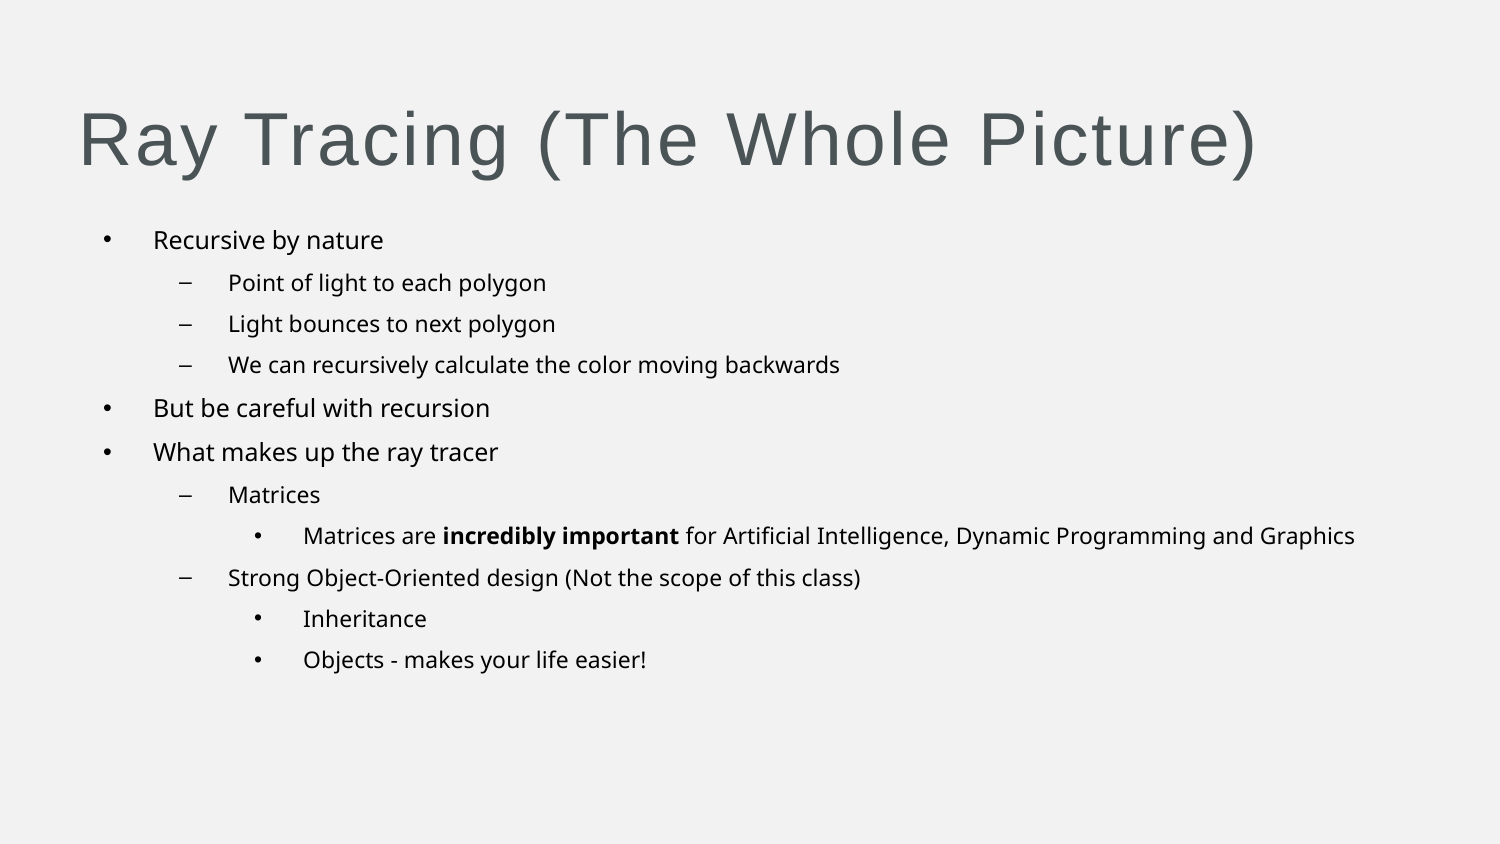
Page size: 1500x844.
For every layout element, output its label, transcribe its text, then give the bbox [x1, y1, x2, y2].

list Recursive by nature Point of light to each polygon Light bounces to next polygon We can recursively calculate the color moving backwards But be careful with recursion What makes up the ray tracer Matrices Matrices are incredibly important for Artificial Intelligence, Dynamic Programming and Graphics Strong Object-Oriented design (Not the scope of this class) Inheritance Objects - makes your life easier! [68, 208, 1432, 714]
title Ray Tracing (The Whole Picture) [66, 79, 1434, 194]
